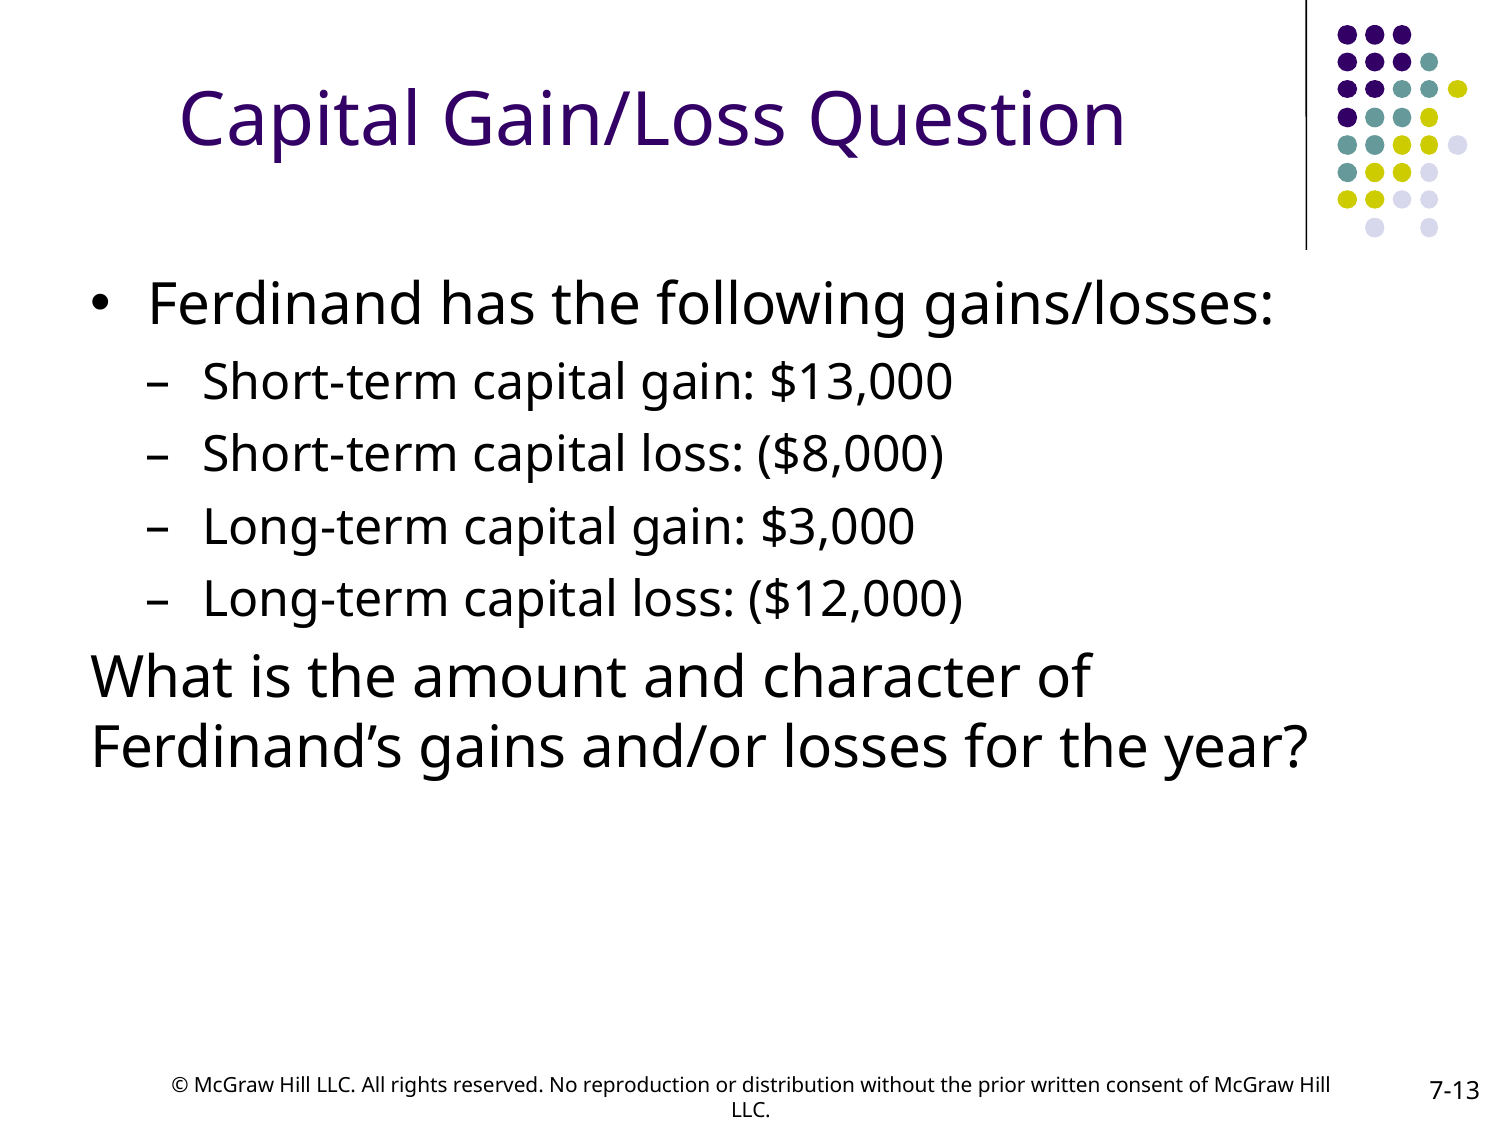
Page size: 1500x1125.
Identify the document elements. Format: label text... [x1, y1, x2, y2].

list Ferdinand has the following gains/losses: Short-term capital gain: $13,000 Short-term capital loss: ($8,000) Long-term capital gain: $3,000 Long-term capital loss: ($12,000) What is the amount and character of Ferdinand’s gains and/or losses for the year? [75, 259, 1425, 1062]
slide_number 7-13 [1345, 1061, 1496, 1122]
title Capital Gain/Loss Question [32, 8, 1275, 234]
